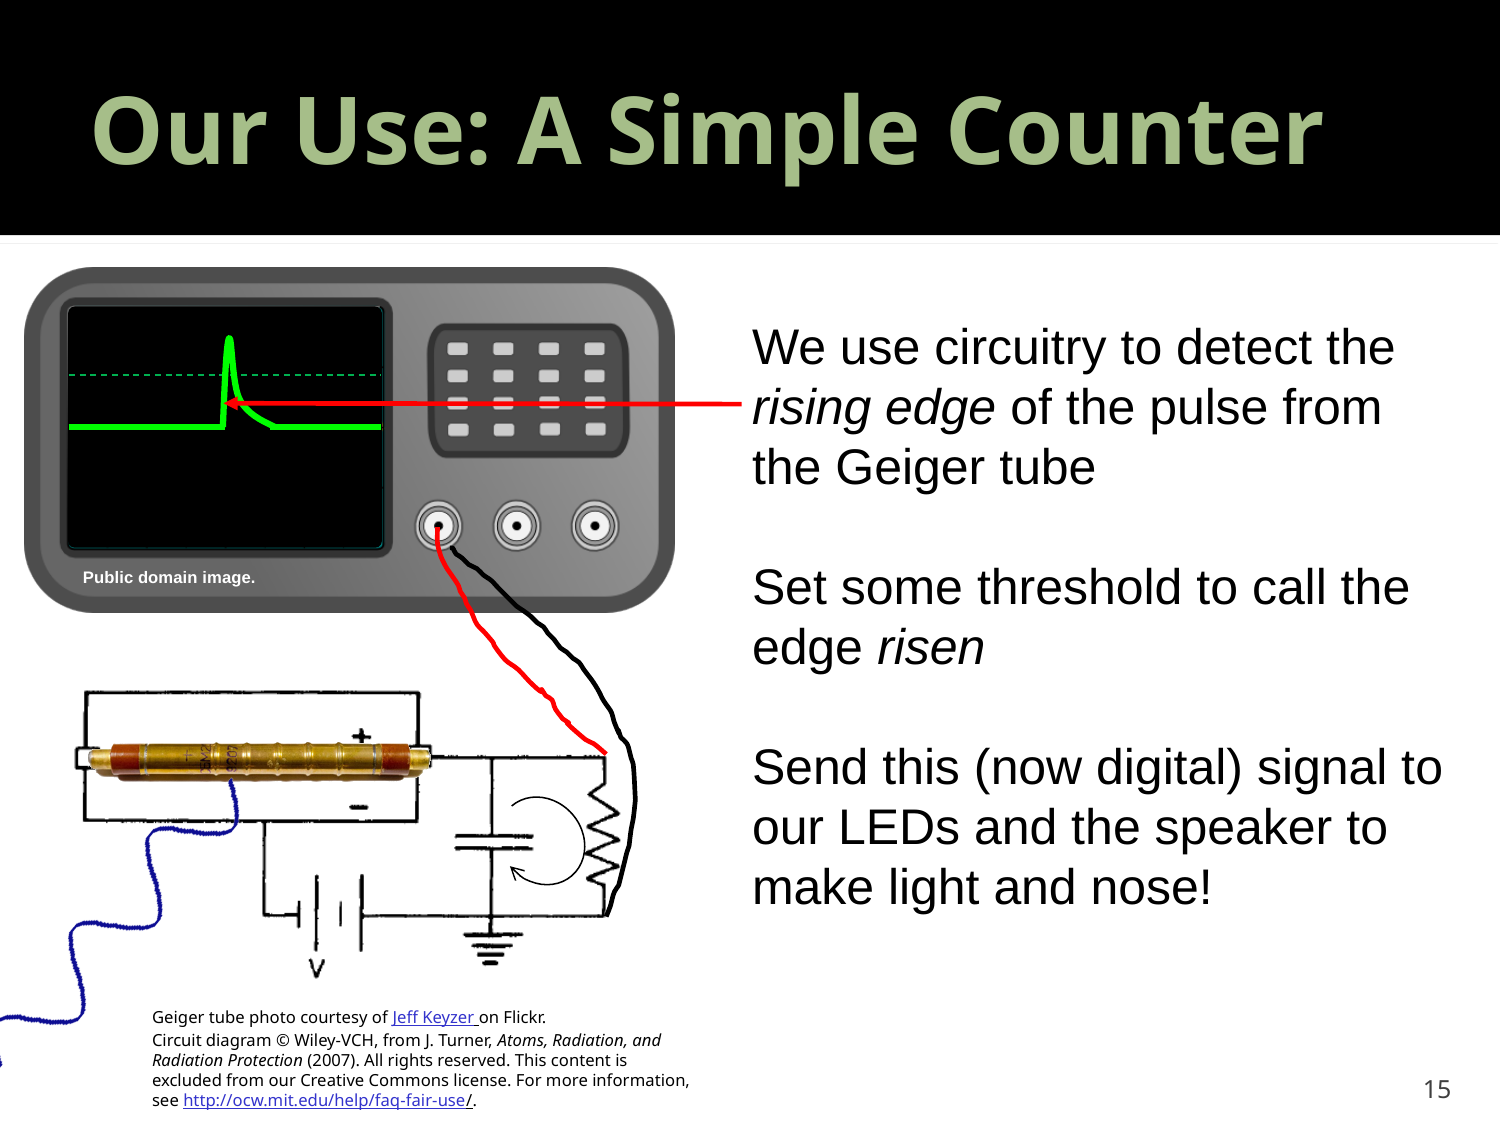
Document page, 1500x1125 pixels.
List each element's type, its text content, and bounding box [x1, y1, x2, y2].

text_box [487, 637, 517, 670]
picture [24, 267, 675, 613]
title Our Use: A Simple Counter [75, 7, 1500, 248]
picture [0, 853, 329, 1004]
text_box [471, 613, 544, 670]
text_box [503, 613, 585, 670]
text_box Geiger tube photo courtesy of Jeff Keyzer on Flickr. Circuit diagram © Wiley-VCH, from J. Turner, Atoms, Radiation, and Radiation Protection (2007). All rights reserved. This content is excluded from our Creative Commons license. For more information, see http://ocw.mit.edu/help/faq-fair-use/. [137, 999, 813, 1121]
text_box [68, 337, 382, 428]
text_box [45, 670, 646, 985]
text_box 15 [1345, 1062, 1467, 1108]
text_box We use circuitry to detect the rising edge of the pulse from the Geiger tube Set some threshold to call the edge risen Send this (now digital) signal to our LEDs and the speaker to make light and nose! [737, 307, 1466, 922]
picture [73, 736, 449, 790]
